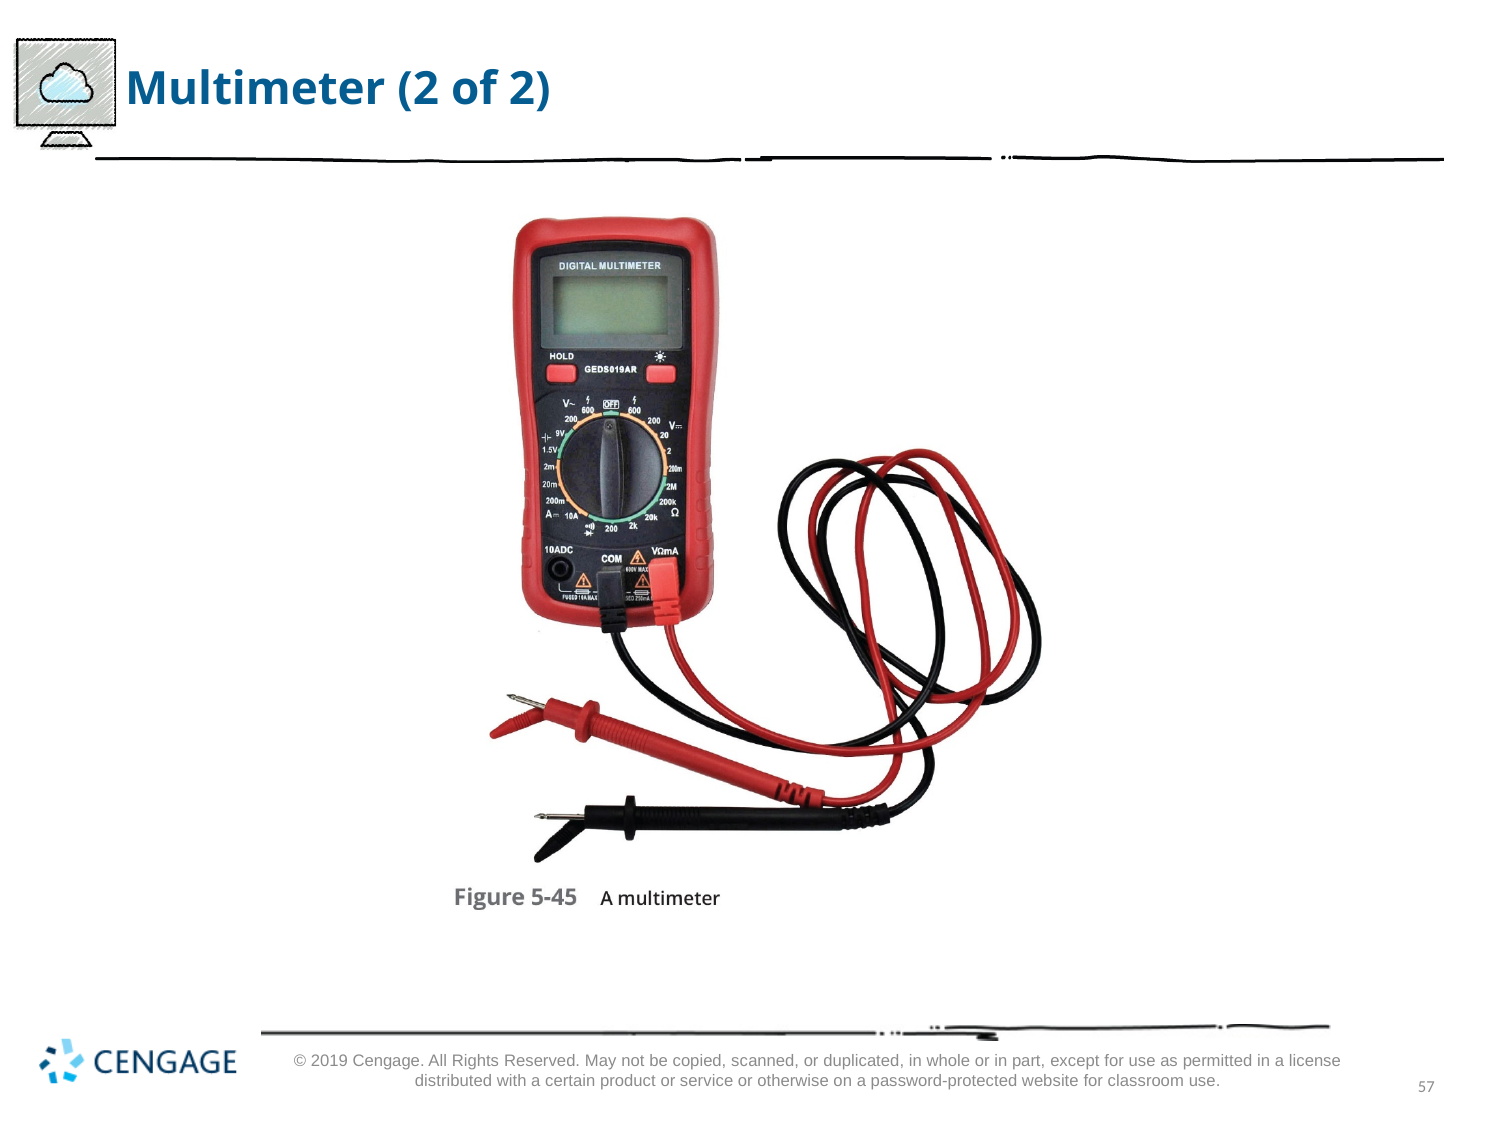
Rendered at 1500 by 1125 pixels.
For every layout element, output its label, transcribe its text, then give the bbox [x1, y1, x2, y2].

picture [13, 36, 117, 151]
picture [95, 155, 1444, 163]
picture [261, 1024, 1331, 1041]
footer © 2019 Cengage. All Rights Reserved. May not be copied, scanned, or duplicated, in whole or in part, except for use as permitted in a license distributed with a certain product or service or otherwise on a password-protected website for classroom use. [262, 1050, 1375, 1091]
picture [452, 212, 1047, 912]
picture [19, 1025, 249, 1096]
title Multimeter (2 of 2) [125, 66, 1442, 116]
